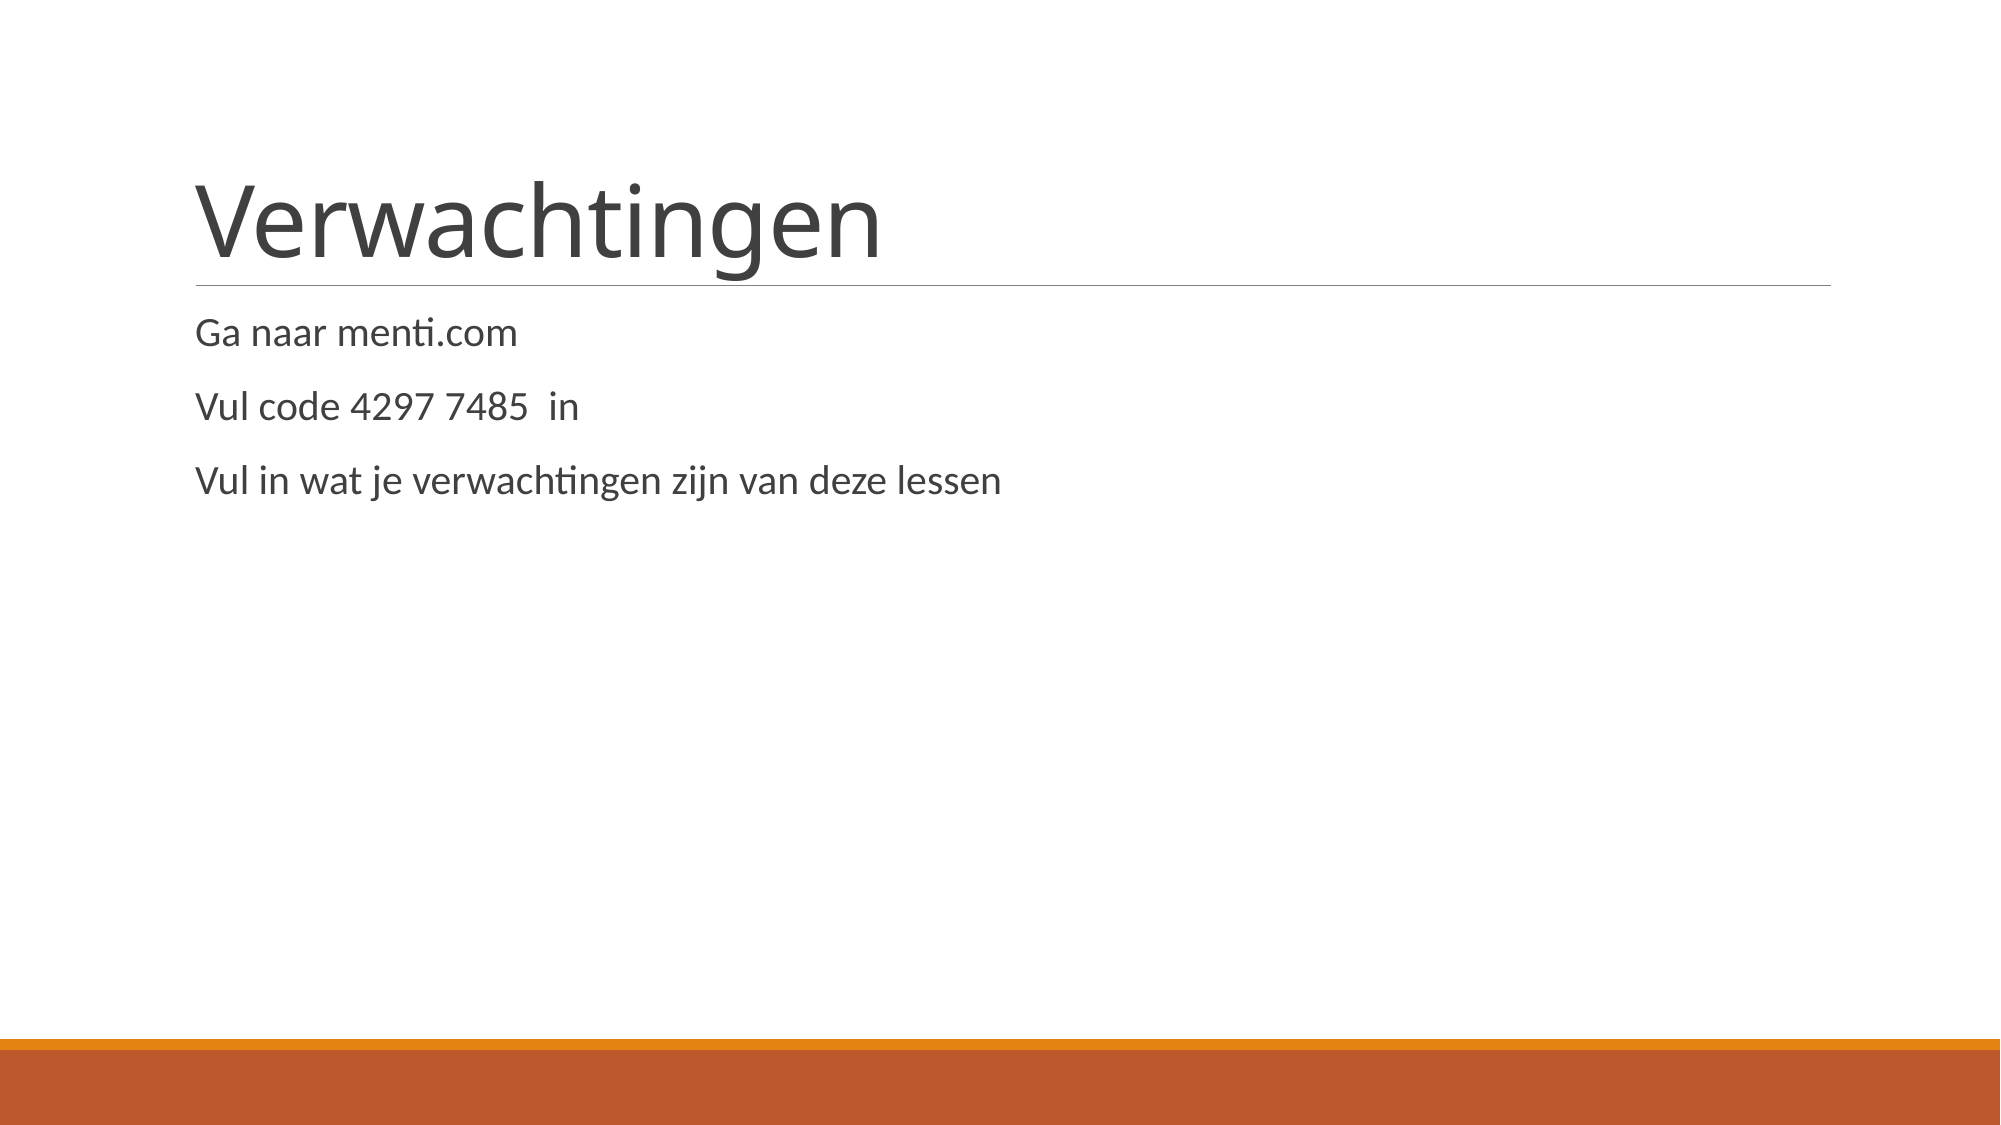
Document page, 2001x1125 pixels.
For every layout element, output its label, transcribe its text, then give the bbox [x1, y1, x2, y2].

list Ga naar menti.com Vul code 4297 7485 in Vul in wat je verwachtingen zijn van deze lessen [180, 302, 1830, 963]
title Verwachtingen [180, 47, 1830, 285]
